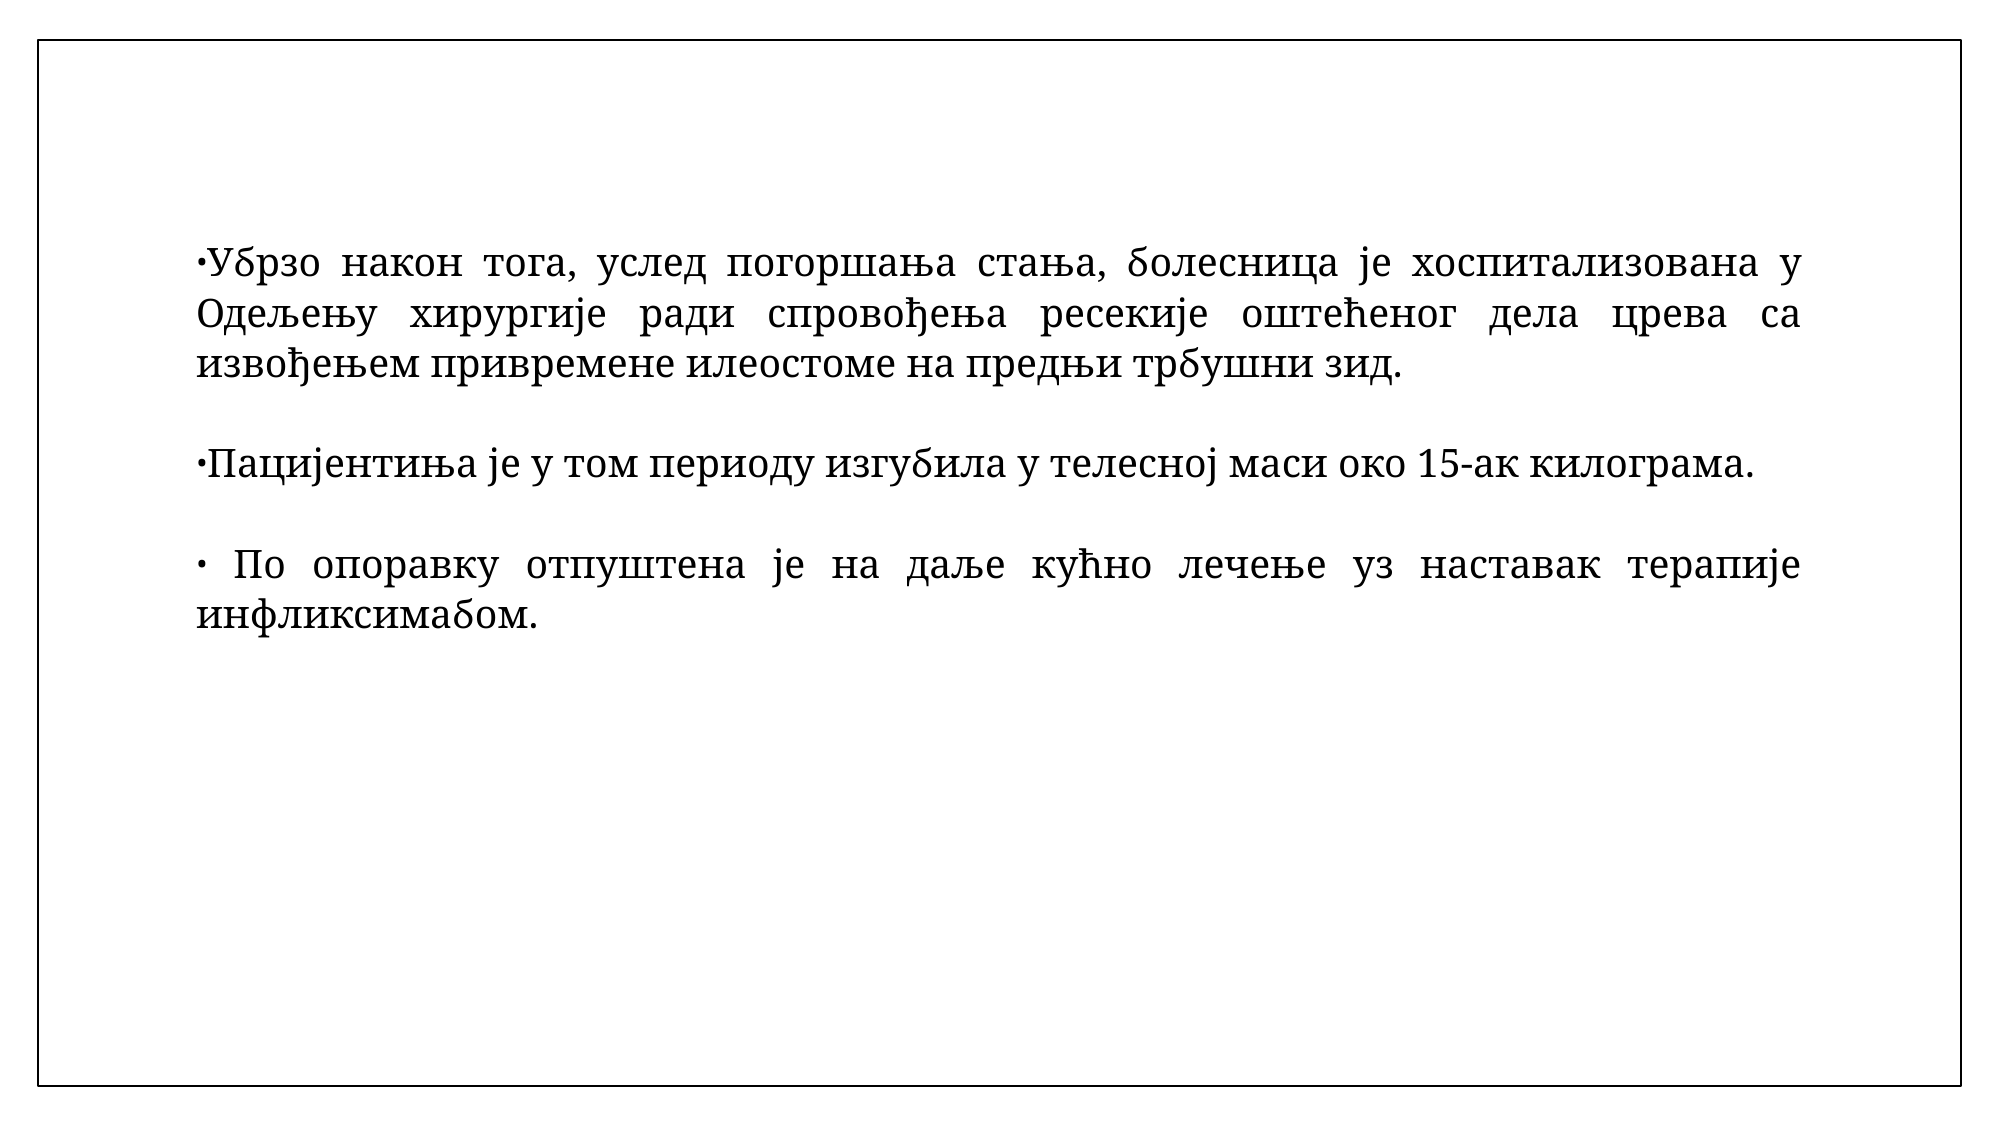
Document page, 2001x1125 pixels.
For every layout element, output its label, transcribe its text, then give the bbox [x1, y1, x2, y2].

list Убрзо након тога, услед погоршања стања, болесница је хоспитализована у Одељењу хирургије ради спровођења ресекије оштећеног дела црева са извођењем привремене илеостоме на предњи трбушни зид. Пацијентиња је у том периоду изгубила у телесној маси око 15-ак килограма. По опоравку отпуштена је на даље кућно лечење уз наставак терапије инфликсимабом. [181, 226, 1819, 677]
